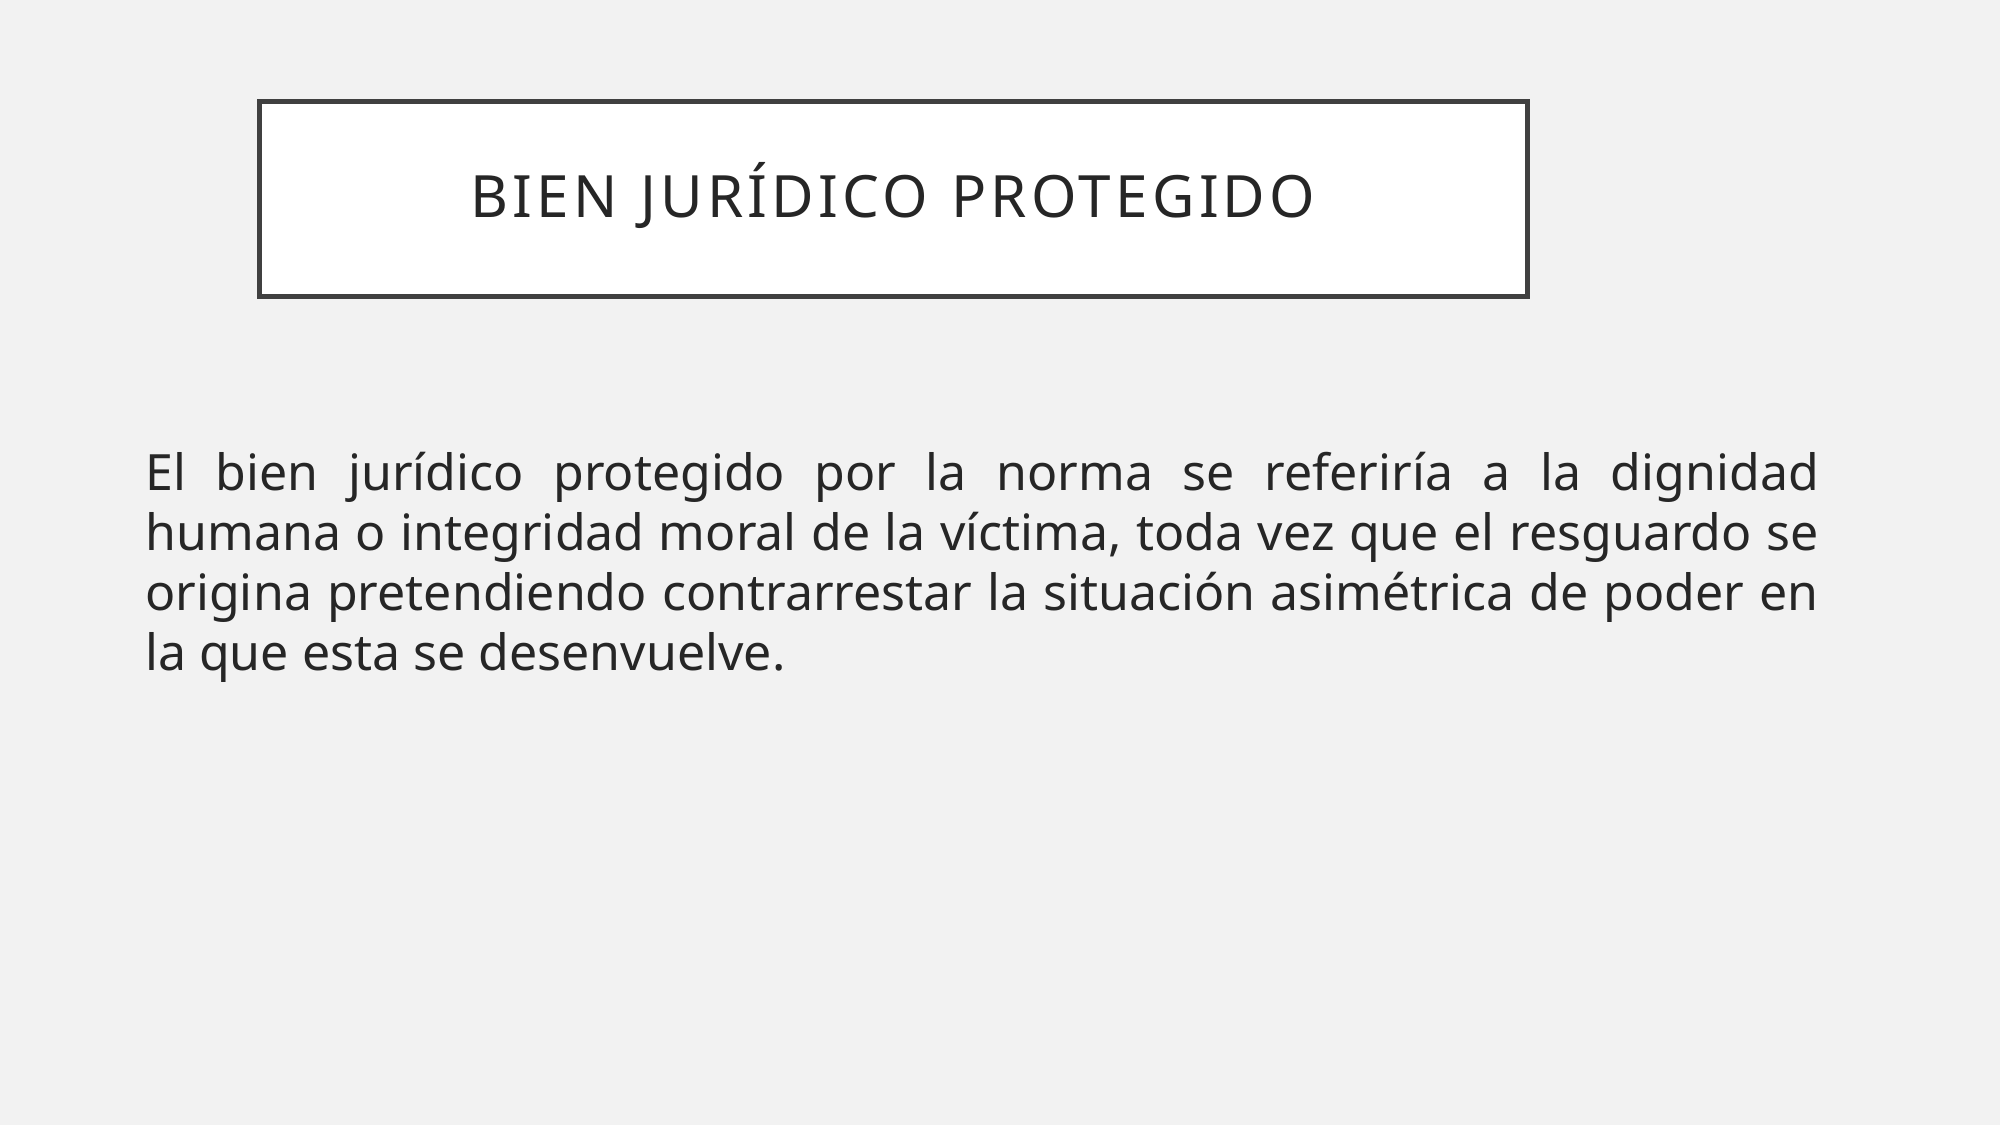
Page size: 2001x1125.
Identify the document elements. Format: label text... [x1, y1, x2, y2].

list El bien jurídico protegido por la norma se referiría a la dignidad humana o integridad moral de la víctima, toda vez que el resguardo se origina pretendiendo contrarrestar la situación asimétrica de poder en la que esta se desenvuelve. [130, 432, 1835, 942]
title Bien jurídico protegido [257, 99, 1530, 299]
